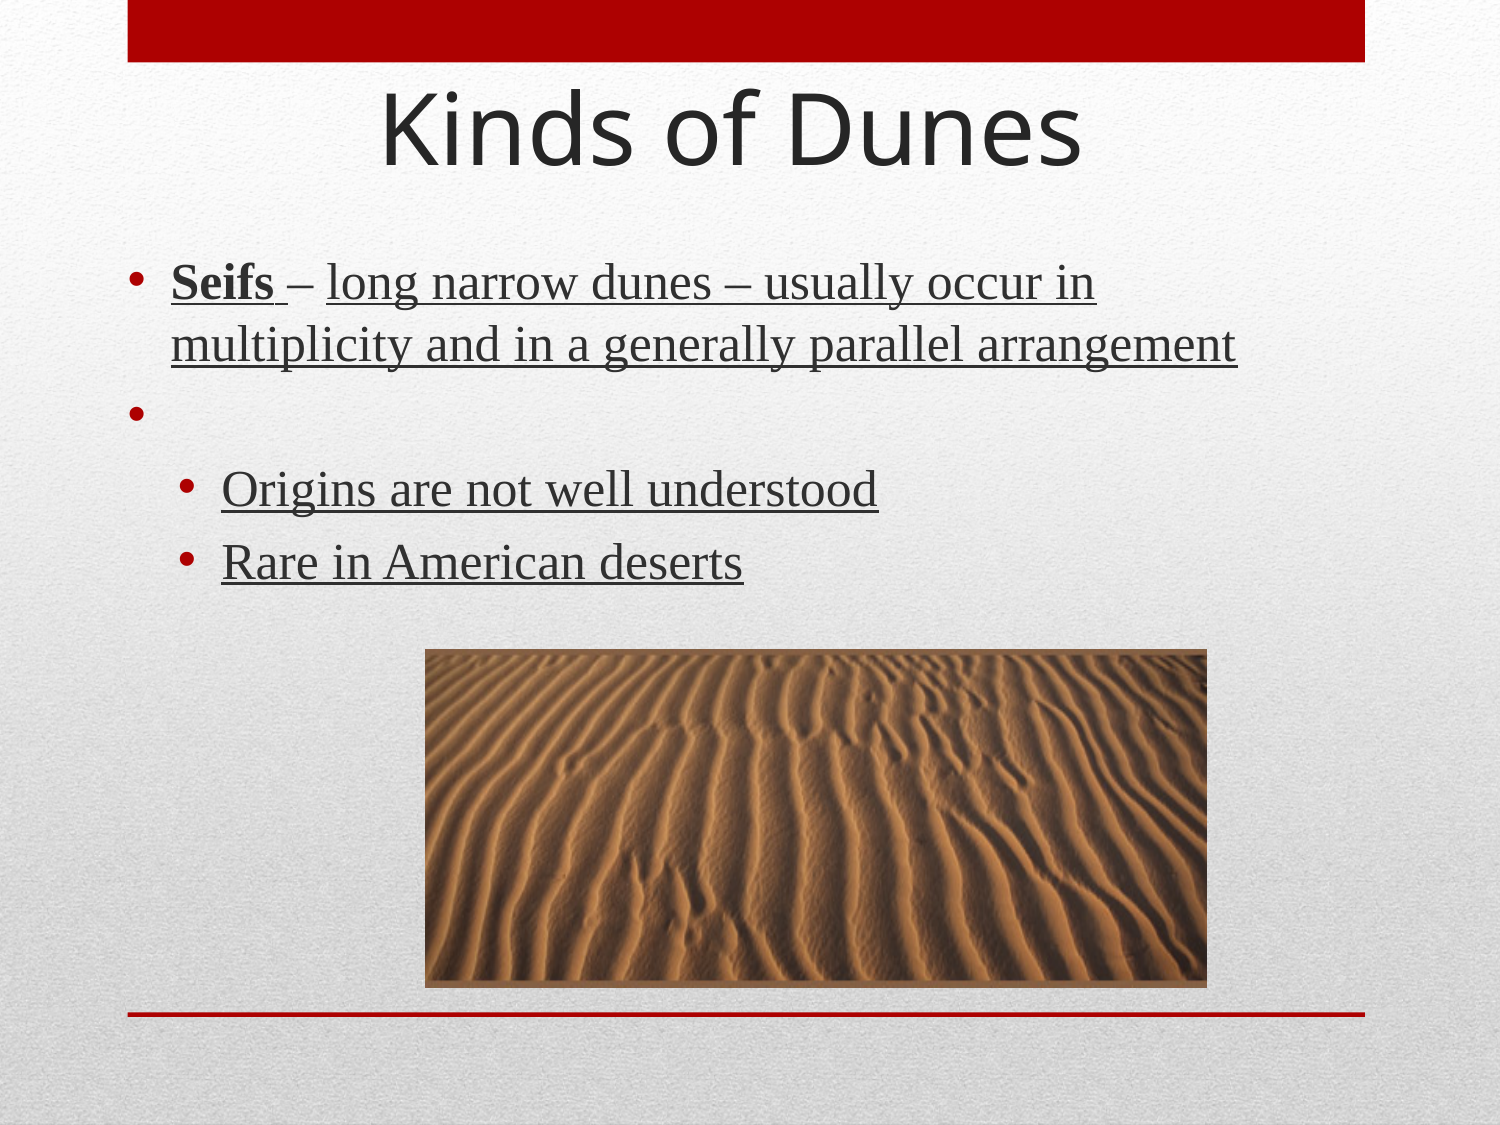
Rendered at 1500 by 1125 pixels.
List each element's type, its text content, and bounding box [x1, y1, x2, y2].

title Kinds of Dunes [162, 5, 1300, 194]
picture [424, 649, 1207, 989]
list Seifs – long narrow dunes – usually occur in multiplicity and in a generally parallel arrangement Origins are not well understood Rare in American deserts [112, 237, 1363, 600]
